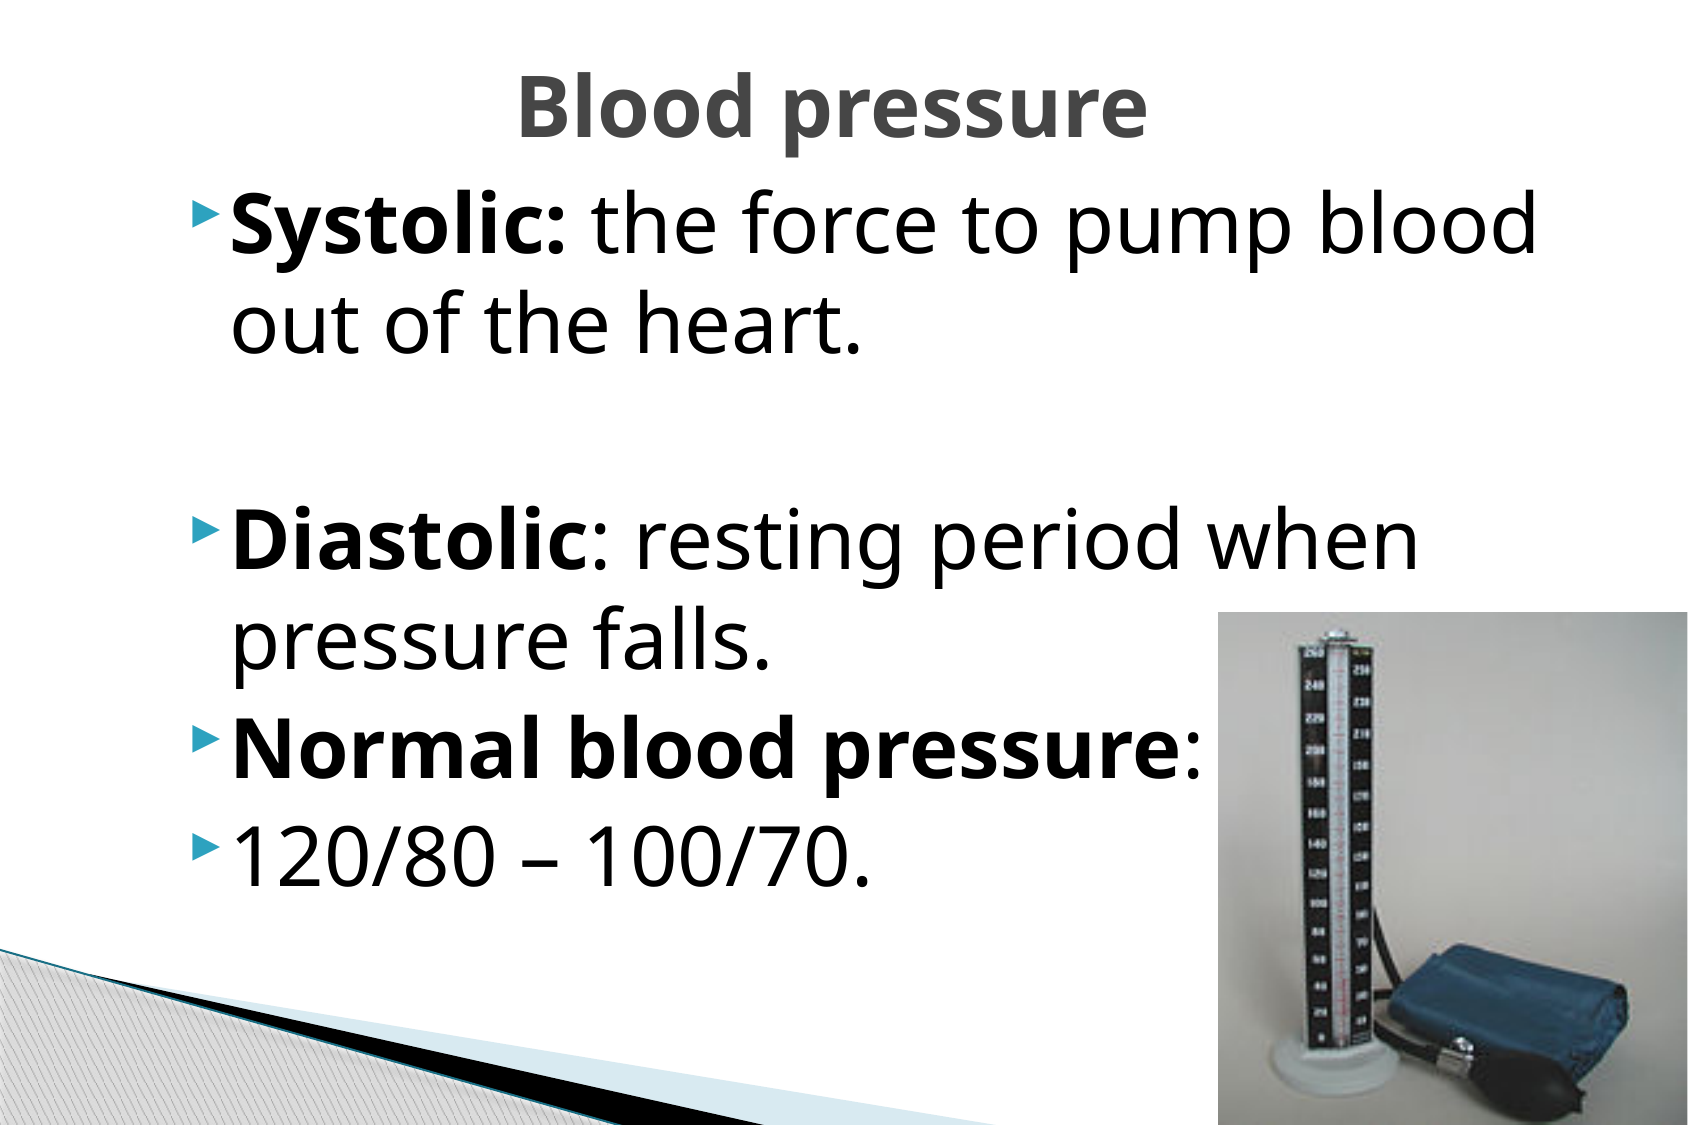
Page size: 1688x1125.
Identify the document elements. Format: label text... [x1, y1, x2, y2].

title Blood pressure [84, 45, 1604, 163]
list Systolic: the force to pump blood out of the heart. Diastolic: resting period when pressure falls. Normal blood pressure: 120/80 – 100/70. [154, 163, 1589, 1125]
picture [1218, 612, 1688, 1125]
